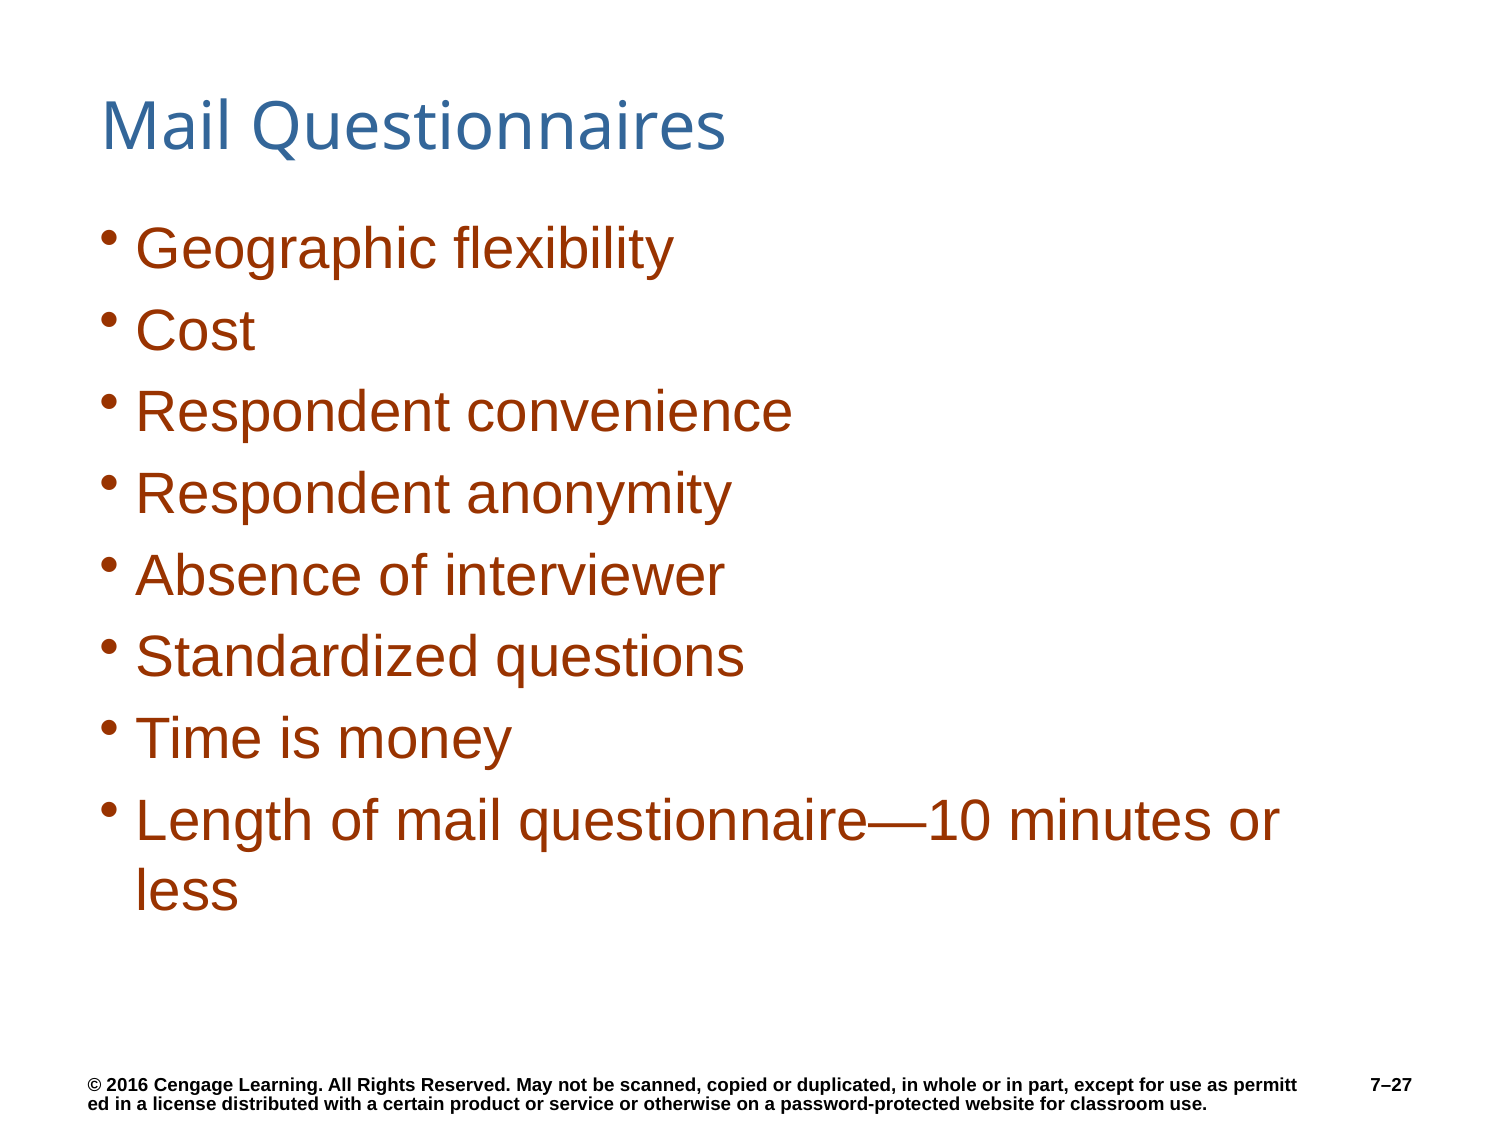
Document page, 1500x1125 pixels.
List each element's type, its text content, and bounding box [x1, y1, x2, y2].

title Mail Questionnaires [85, 75, 1411, 171]
list Geographic flexibility Cost Respondent convenience Respondent anonymity Absence of interviewer Standardized questions Time is money Length of mail questionnaire—10 minutes or less [84, 202, 1414, 1013]
slide_number 7–27 [1050, 1042, 1413, 1103]
footer © 2016 Cengage Learning. All Rights Reserved. May not be scanned, copied or duplicated, in whole or in part, except for use as permitted in a license distributed with a certain product or service or otherwise on a password-protected website for classroom use. [87, 1057, 1050, 1103]
